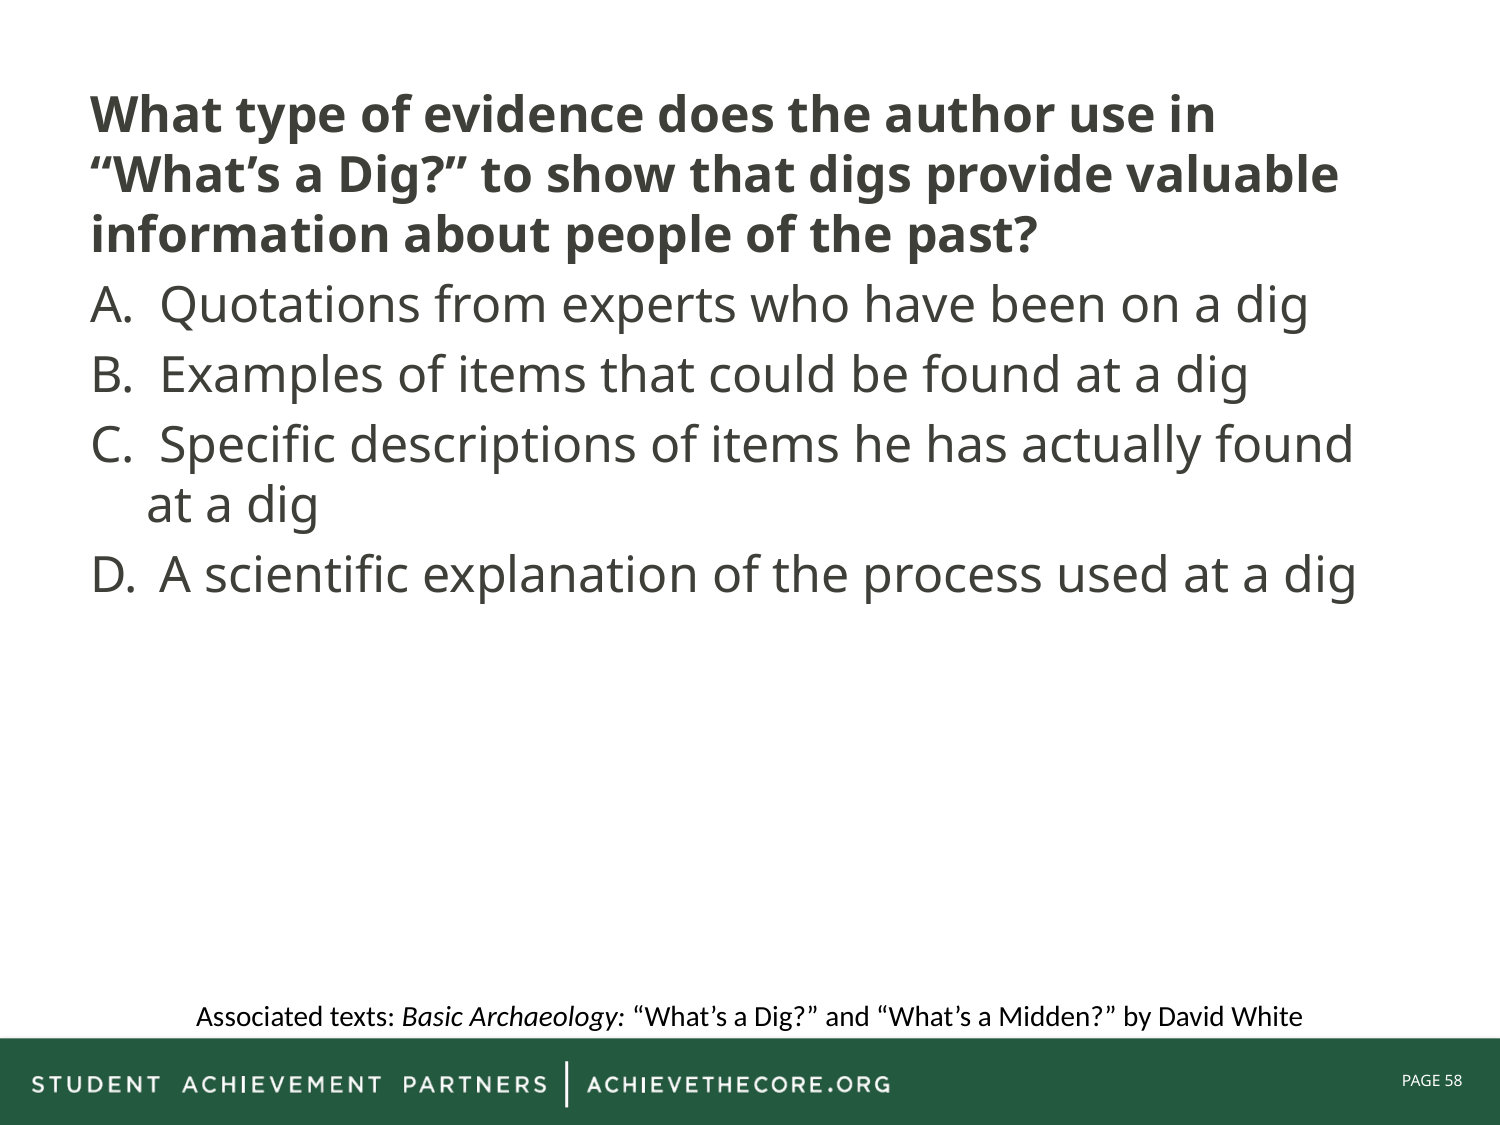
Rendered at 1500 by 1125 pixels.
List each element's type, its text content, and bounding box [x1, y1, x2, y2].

list What type of evidence does the author use in “What’s a Dig?” to show that digs provide valuable information about people of the past? Quotations from experts who have been on a dig Examples of items that could be found at a dig Specific descriptions of items he has actually found at a dig A scientific explanation of the process used at a dig [75, 75, 1425, 955]
text_box Associated texts: Basic Archaeology: “What’s a Dig?” and “What’s a Midden?” by David White [91, 989, 1409, 1040]
